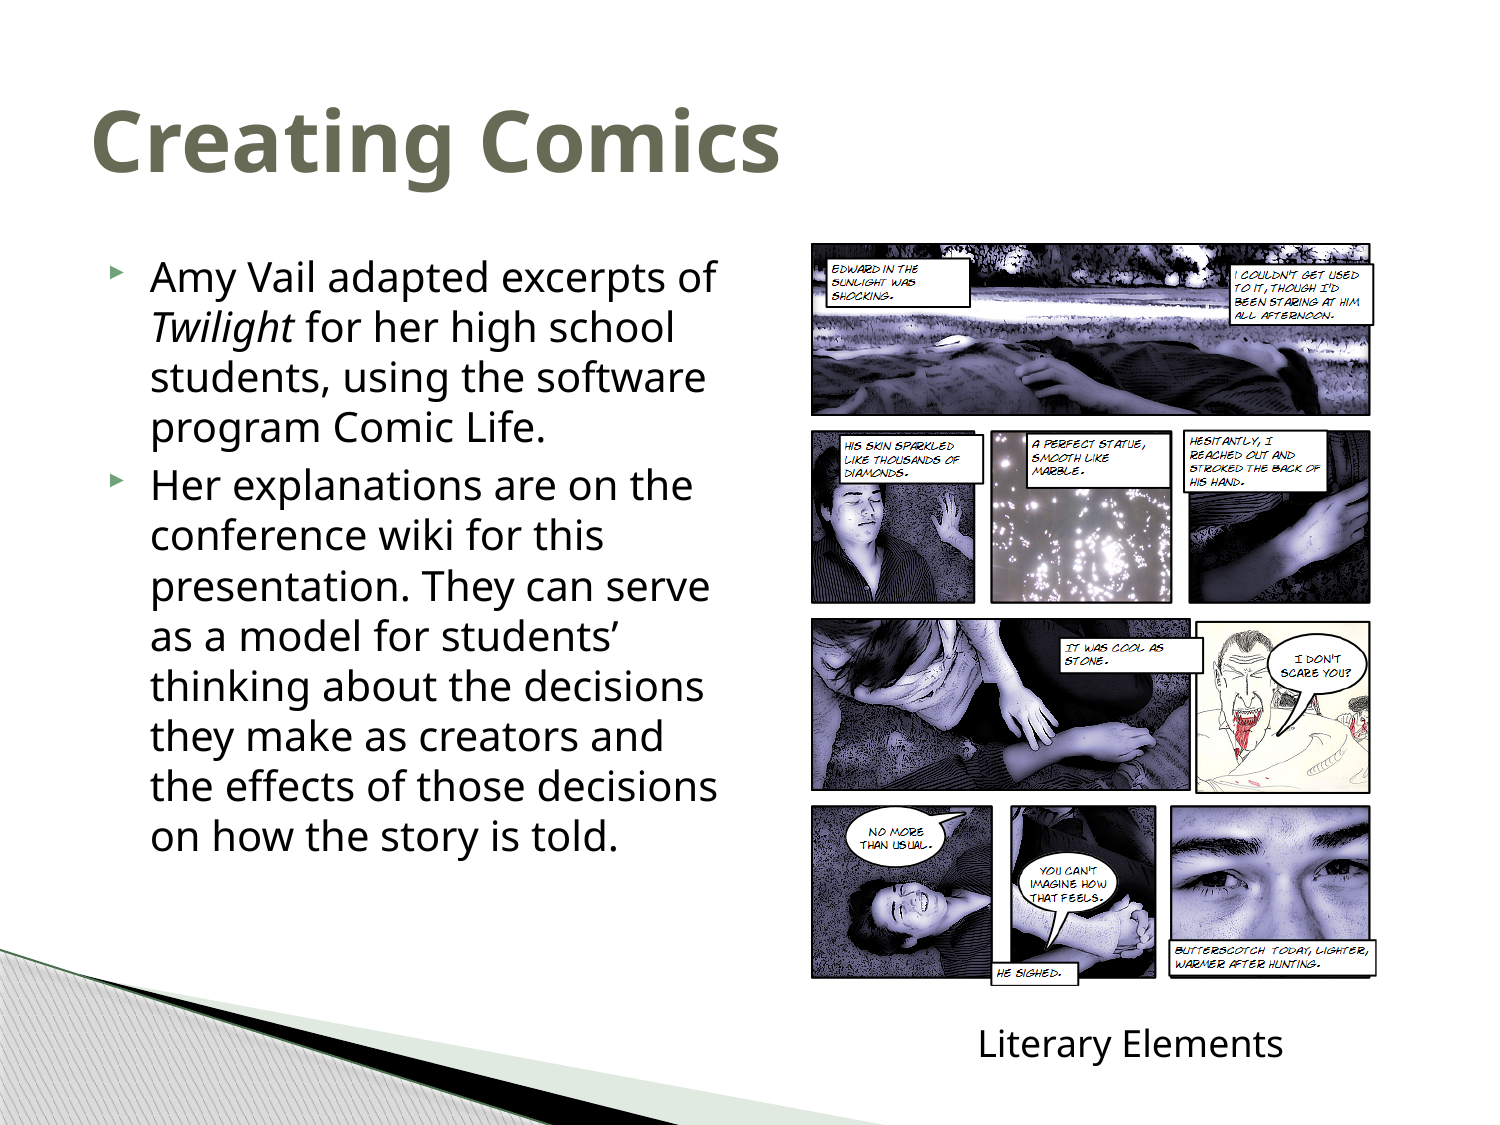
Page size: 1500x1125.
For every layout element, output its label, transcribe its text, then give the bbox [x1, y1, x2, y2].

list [810, 242, 1378, 986]
text_box Literary Elements [962, 1012, 1375, 1073]
list Amy Vail adapted excerpts of Twilight for her high school students, using the software program Comic Life. Her explanations are on the conference wiki for this presentation. They can serve as a model for students’ thinking about the decisions they make as creators and the effects of those decisions on how the story is told. [75, 243, 738, 986]
title Creating Comics [75, 45, 1425, 233]
